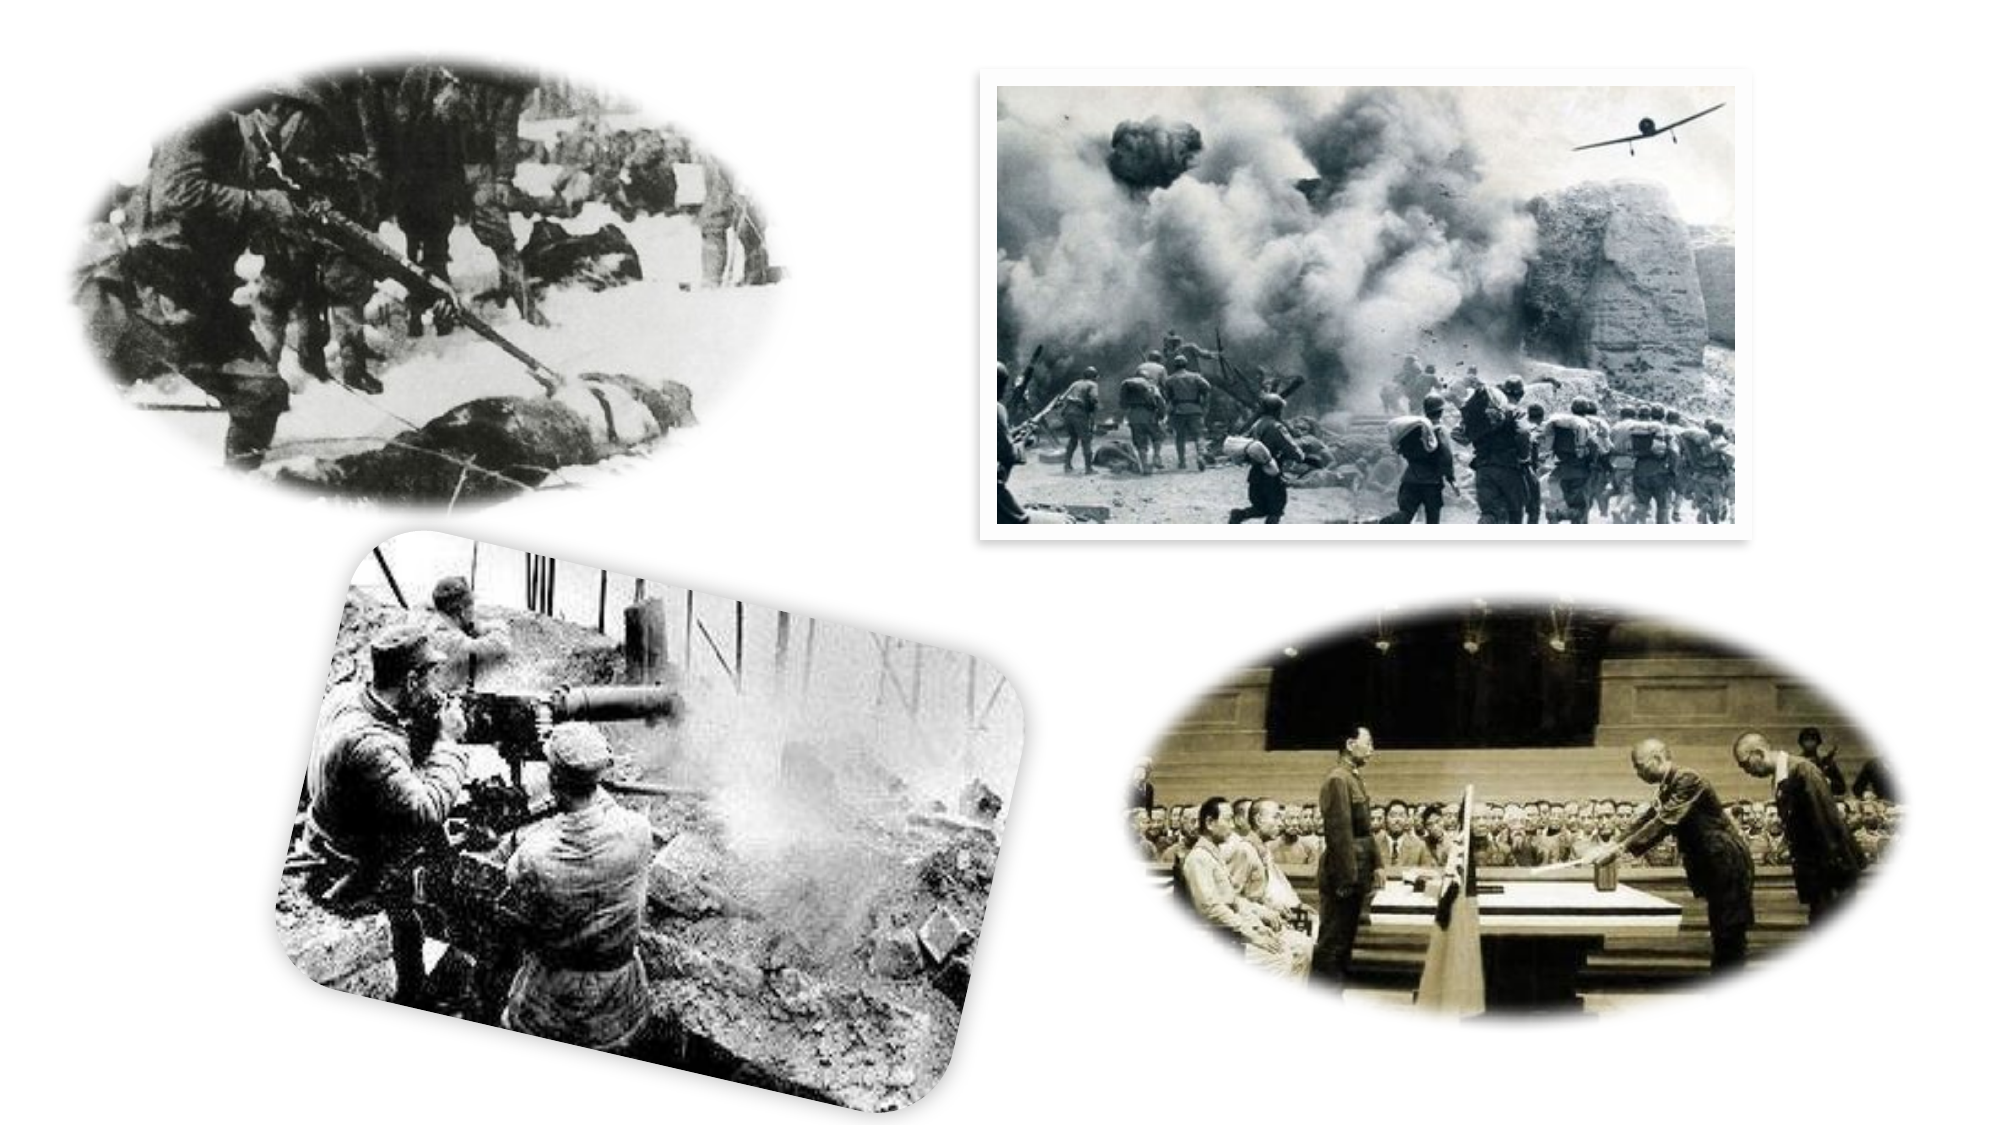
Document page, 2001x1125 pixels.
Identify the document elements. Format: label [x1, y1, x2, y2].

picture [56, 45, 798, 524]
picture [275, 530, 1026, 1113]
picture [1112, 587, 1917, 1034]
picture [996, 86, 1736, 524]
